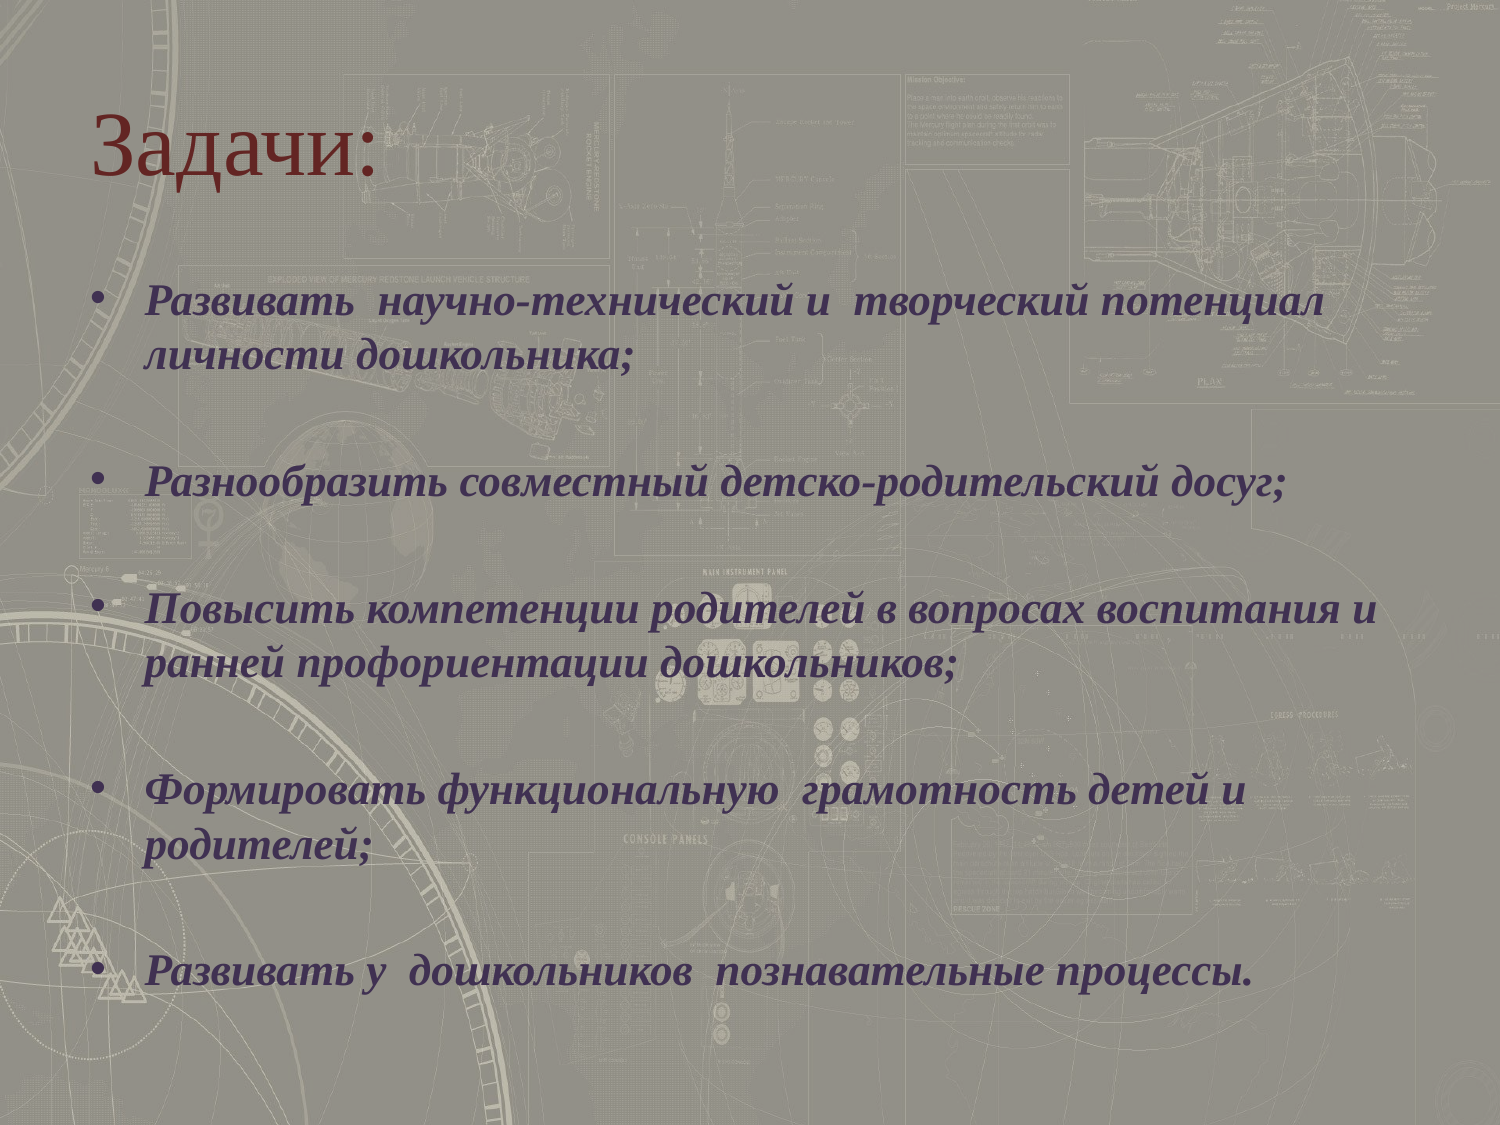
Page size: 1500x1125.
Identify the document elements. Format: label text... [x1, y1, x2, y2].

list Развивать научно-технический и творческий потенциал личности дошкольника; Разнообразить совместный детско-родительский досуг; Повысить компетенции родителей в вопросах воспитания и ранней профориентации дошкольников; Формировать функциональную грамотность детей и родителей; Развивать у дошкольников познавательные процессы. [75, 262, 1425, 1005]
title Задачи: [75, 45, 1425, 233]
